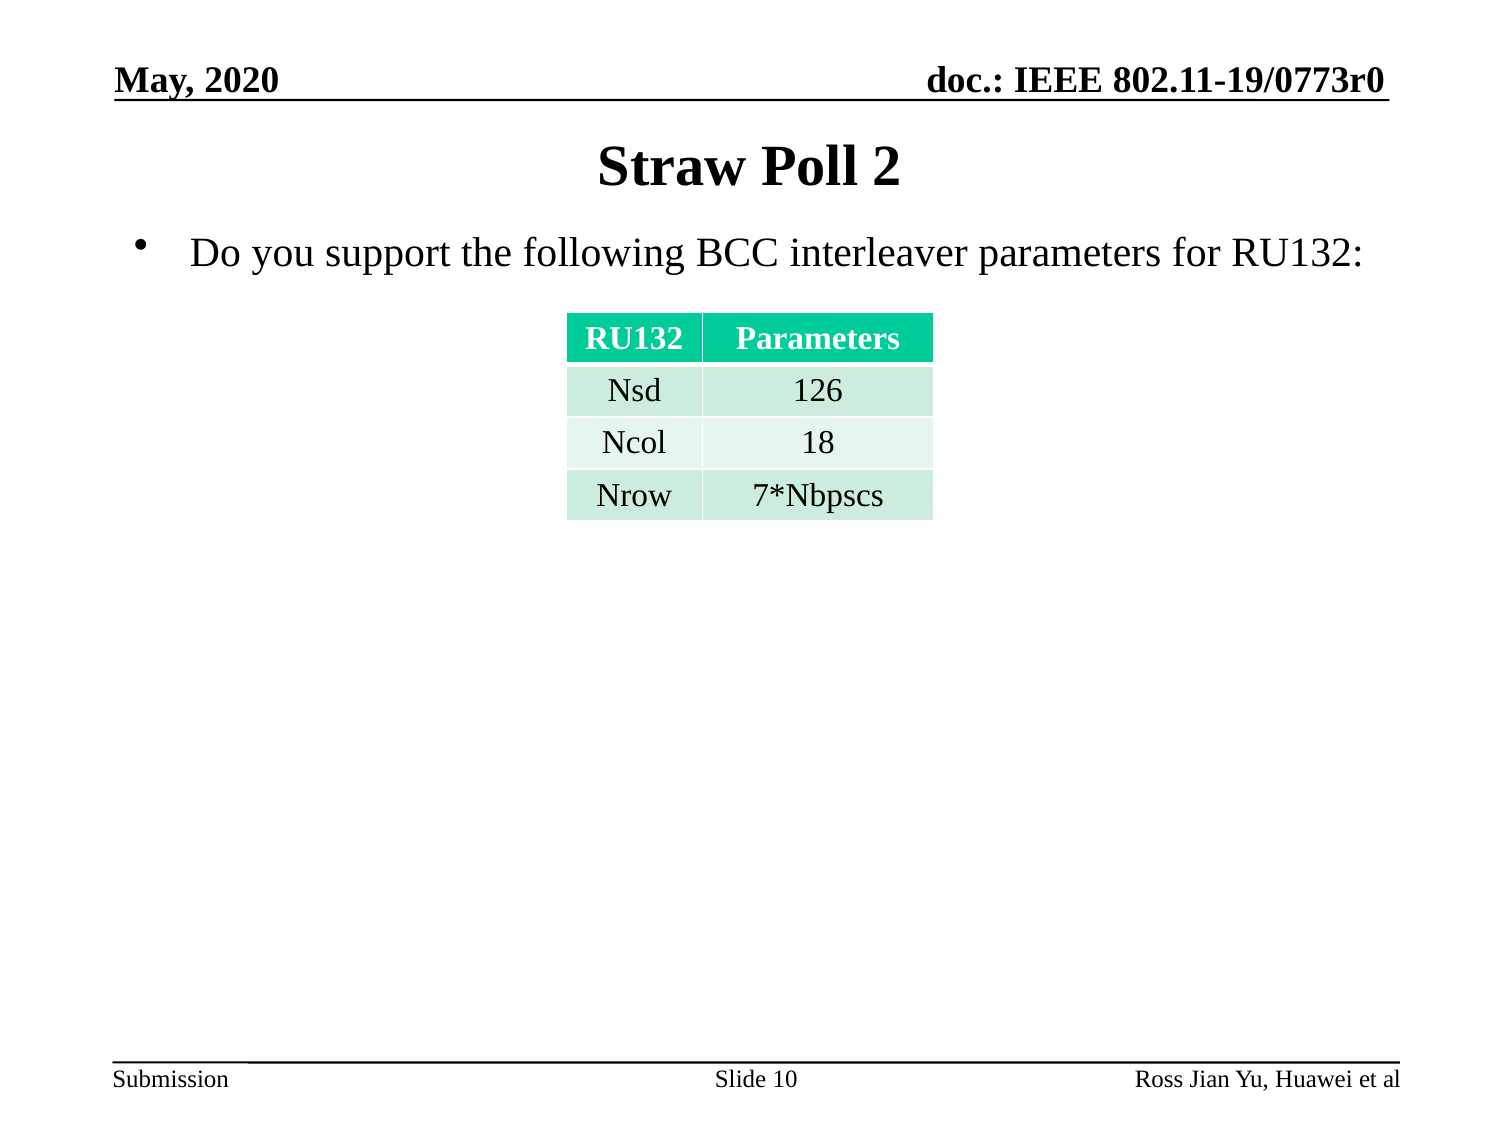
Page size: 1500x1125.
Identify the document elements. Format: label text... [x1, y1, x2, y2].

table_header Parameters [703, 313, 933, 362]
table_cell 126 [703, 367, 933, 416]
title Straw Poll 2 [112, 112, 1388, 213]
text_box Do you support the following BCC interleaver parameters for RU132: [118, 217, 1394, 575]
footer Ross Jian Yu, Huawei et al [1131, 1061, 1402, 1093]
table_cell 18 [703, 418, 933, 468]
table_cell Ncol [567, 418, 702, 468]
table_cell 7*Nbpscs [703, 470, 933, 520]
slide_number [114, 54, 281, 101]
table_header RU132 [567, 313, 702, 362]
table_cell Nsd [567, 367, 702, 416]
slide_number Slide 10 [712, 1061, 800, 1093]
table_cell Nrow [567, 470, 702, 520]
